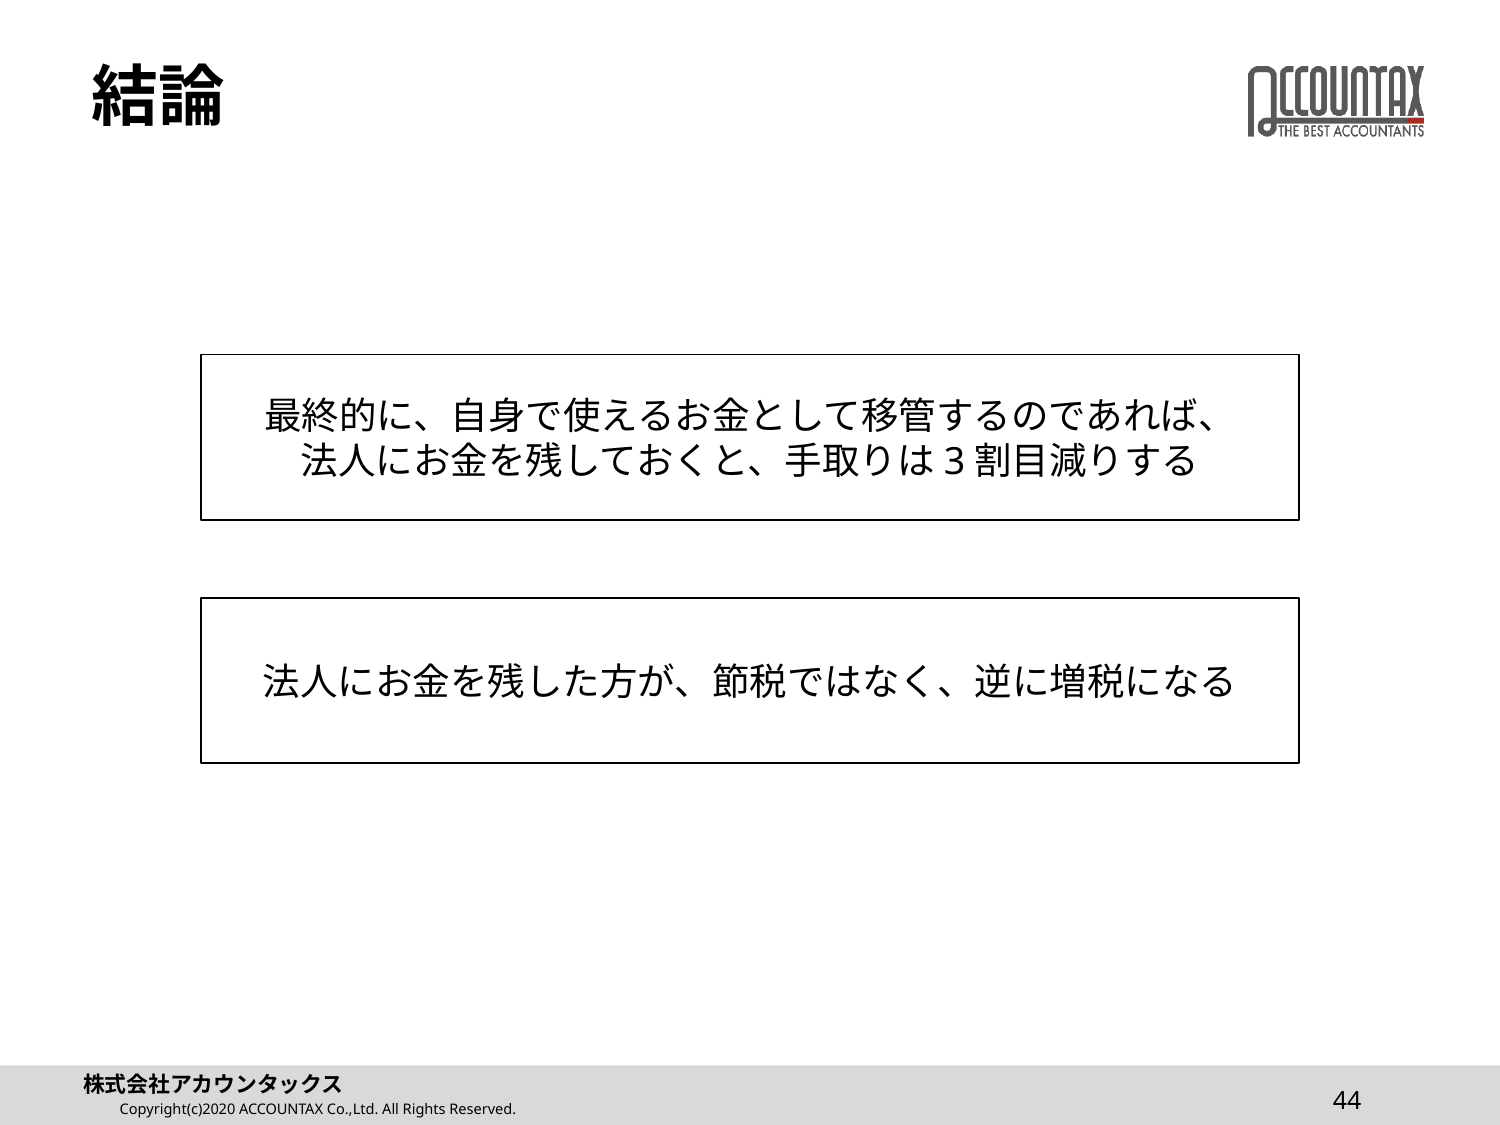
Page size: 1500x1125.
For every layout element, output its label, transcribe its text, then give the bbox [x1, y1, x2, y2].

text_box 法人にお金を残した方が、節税ではなく、逆に増税になる [200, 597, 1300, 764]
picture [1353, 66, 1424, 137]
title 結論 [76, 31, 1353, 157]
text_box 最終的に、自身で使えるお金として移管するのであれば、 法人にお金を残しておくと、手取りは3割目減りする [200, 354, 1300, 520]
slide_number 44 [1269, 1077, 1425, 1125]
